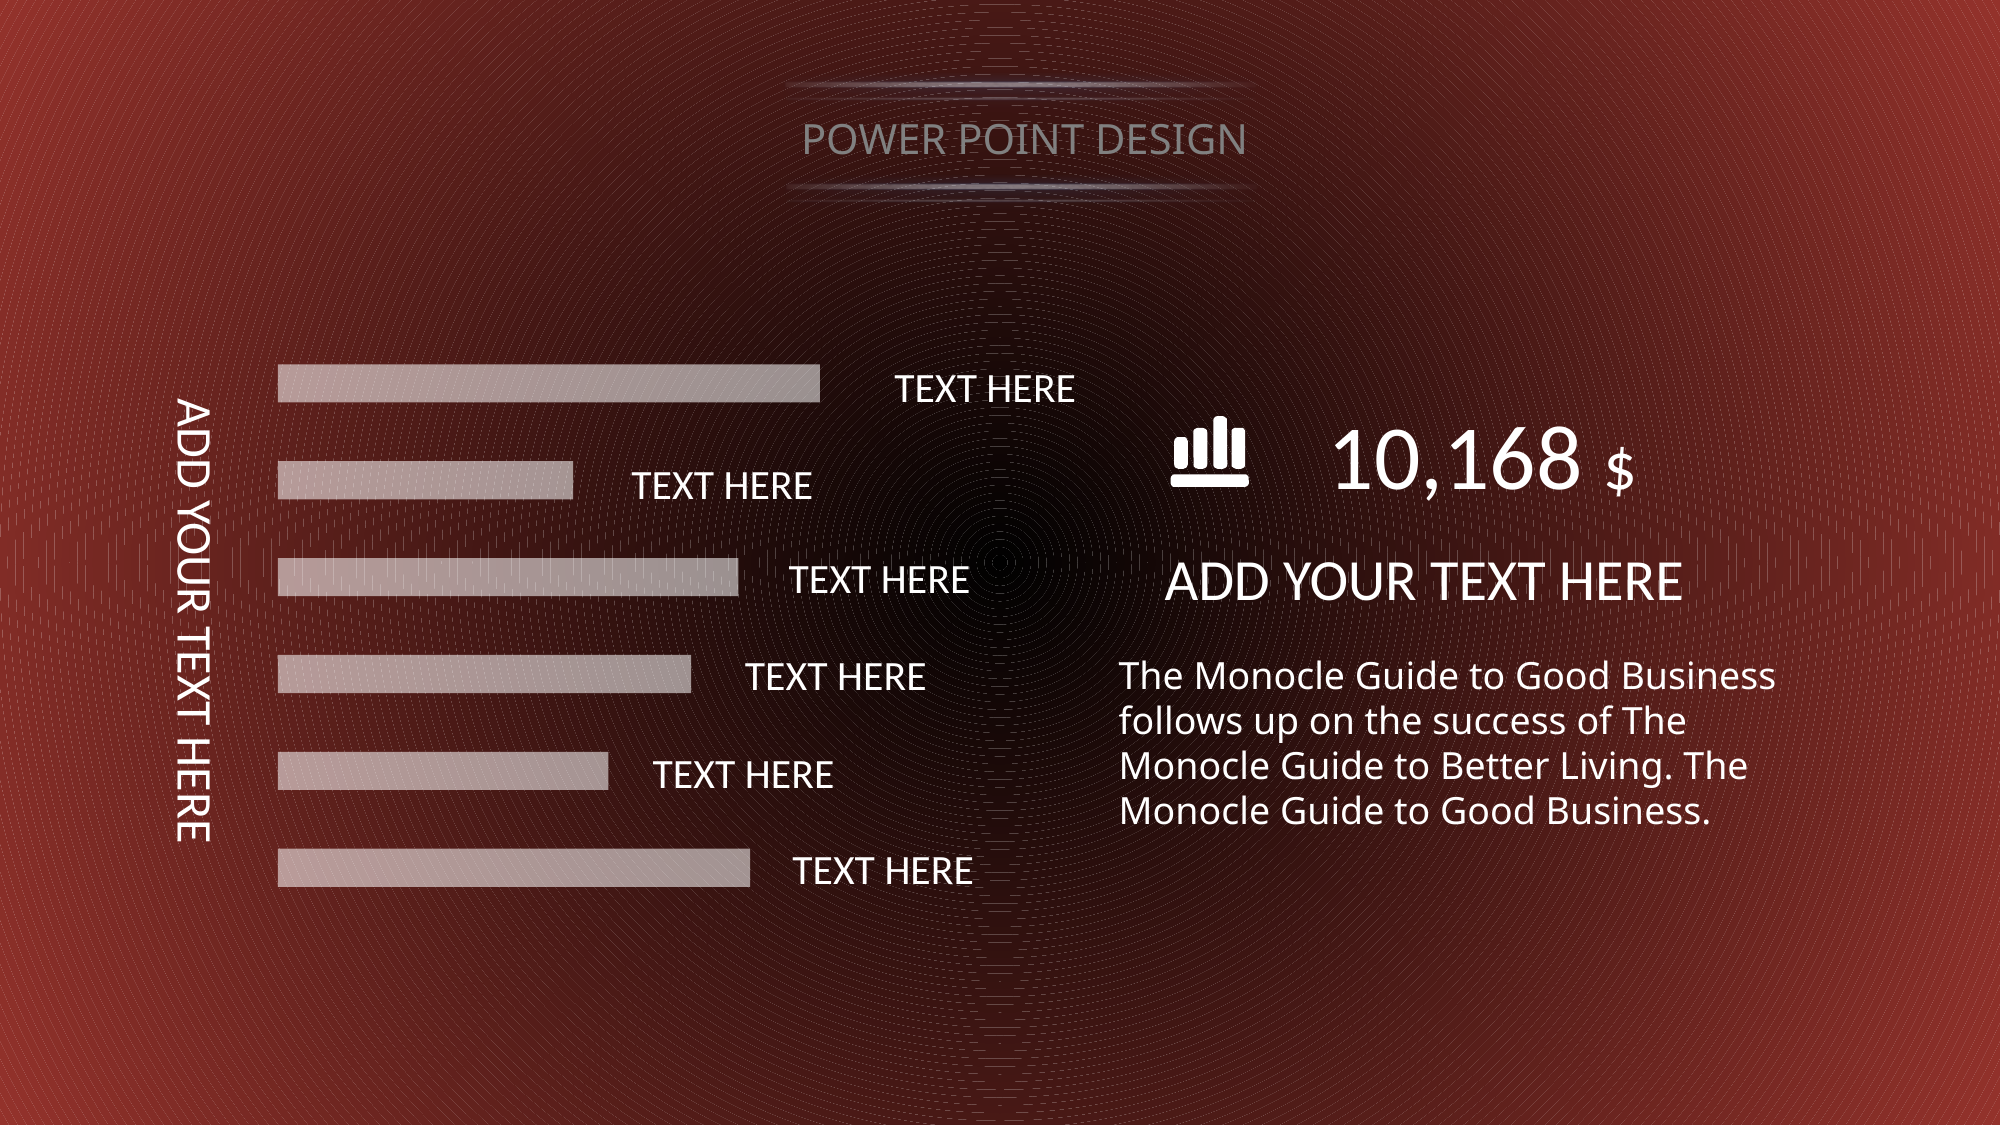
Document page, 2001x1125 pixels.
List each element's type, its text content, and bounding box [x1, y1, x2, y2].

text_box POWER POINT DESIGN [786, 105, 1327, 171]
text_box [277, 654, 692, 694]
picture [748, 167, 1293, 234]
text_box [277, 363, 821, 403]
text_box TEXT HERE [616, 450, 836, 516]
text_box TEXT HERE [730, 641, 949, 706]
text_box ADD YOUR TEXT HERE [1149, 534, 1711, 620]
text_box TEXT HERE [773, 544, 993, 610]
text_box [277, 751, 609, 791]
text_box [277, 460, 574, 500]
text_box [277, 557, 740, 597]
text_box The Monocle Guide to Good Business follows up on the success of The Monocle Guide to Better Living. The Monocle Guide to Good Business. [1103, 645, 1847, 840]
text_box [1170, 416, 1249, 487]
text_box [277, 848, 751, 888]
text_box TEXT HERE [777, 835, 996, 900]
text_box 10,168 $ [1312, 390, 1685, 515]
text_box TEXT HERE [638, 739, 857, 804]
text_box ADD YOUR TEXT HERE [144, 383, 235, 868]
picture [747, 65, 1292, 131]
text_box TEXT HERE [879, 353, 1098, 418]
